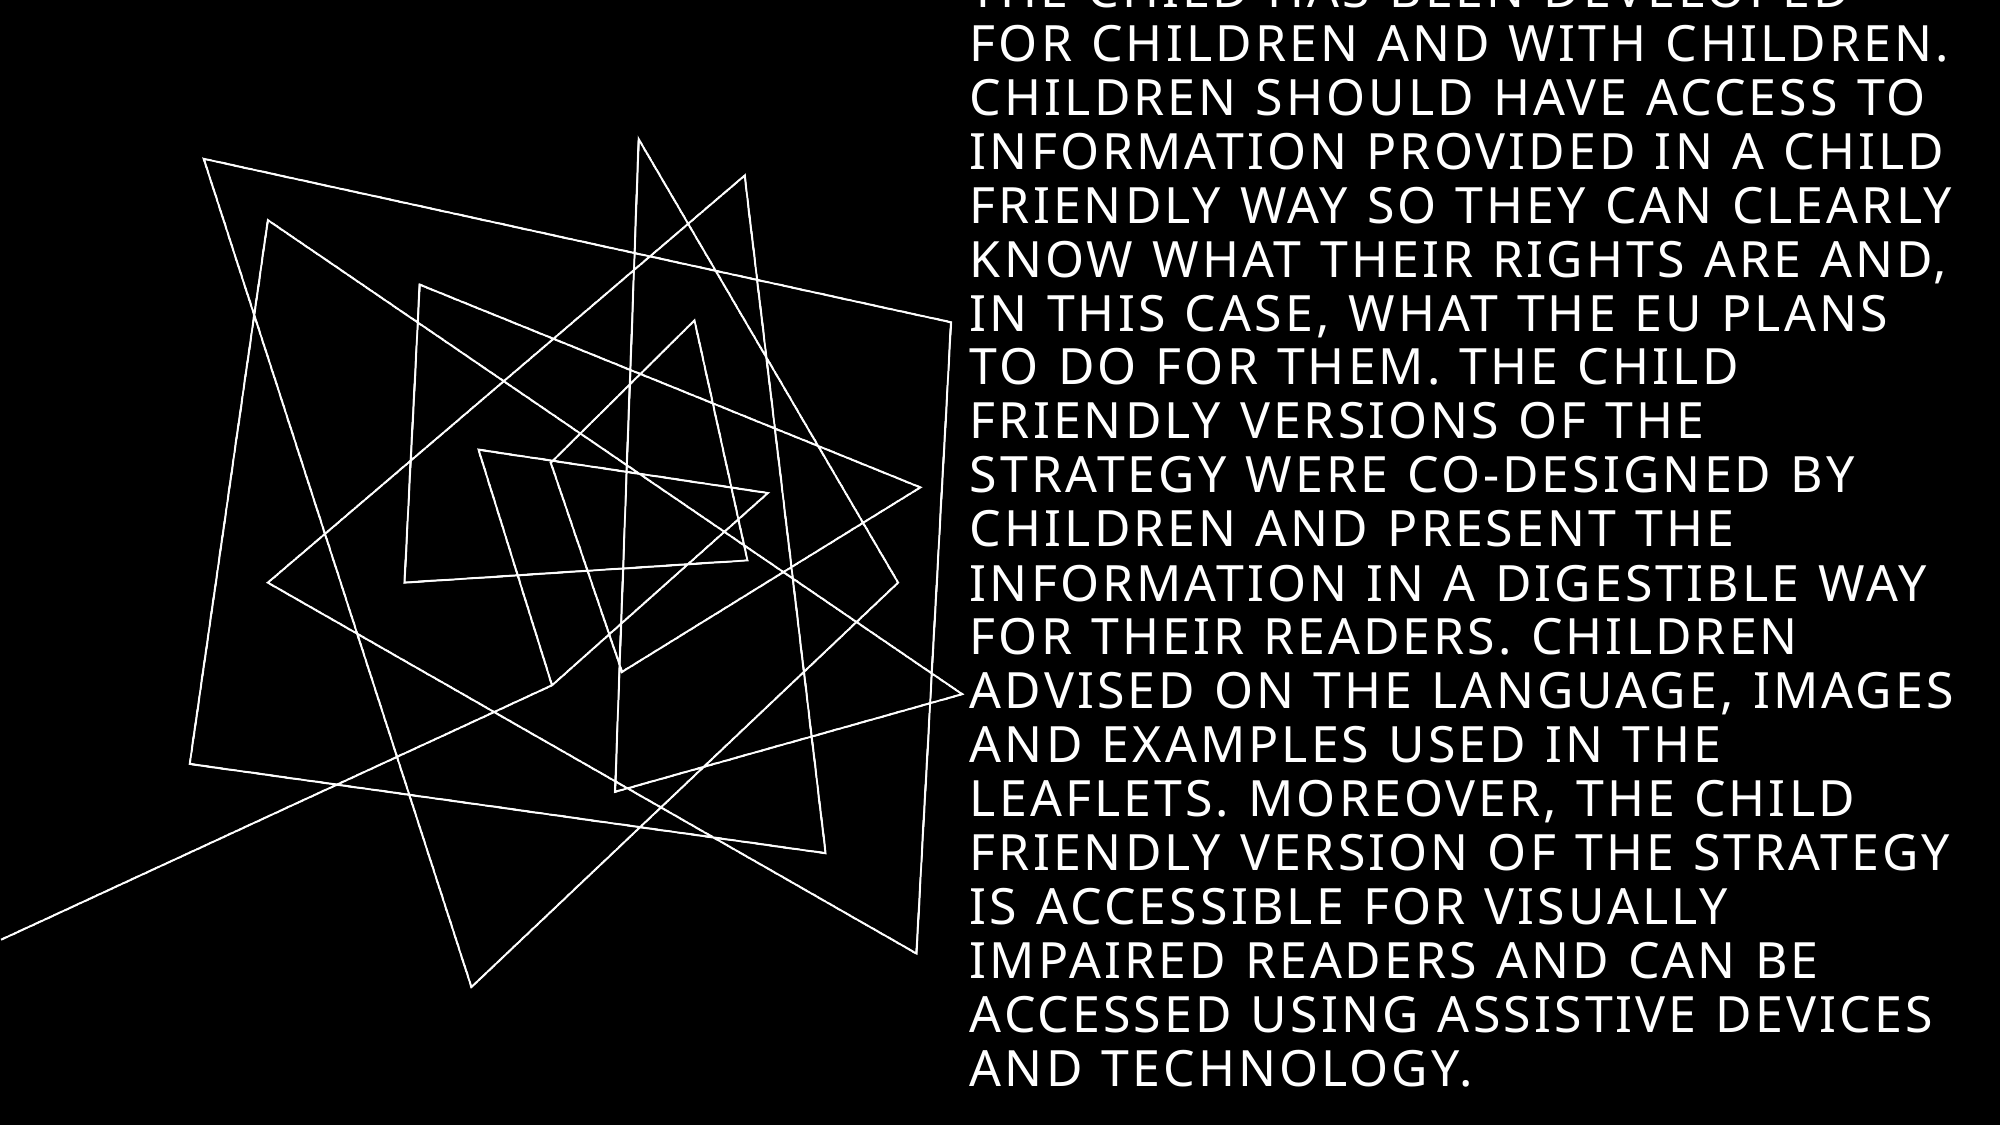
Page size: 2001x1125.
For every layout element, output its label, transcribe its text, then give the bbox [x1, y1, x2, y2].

picture [0, 135, 955, 989]
title The EU Strategy on the Rights of the Child has been developed for children and with children. Children should have access to information provided in a child friendly way so they can clearly know what their rights are and, in this case, what the EU plans to do for them. The child friendly versions of the strategy were co-designed by children and present the information in a digestible way for their readers. Children advised on the language, images and examples used in the leaflets. Moreover, the child friendly version of the strategy is accessible for visually impaired readers and can be accessed using assistive devices and technology. [955, 19, 1978, 1106]
